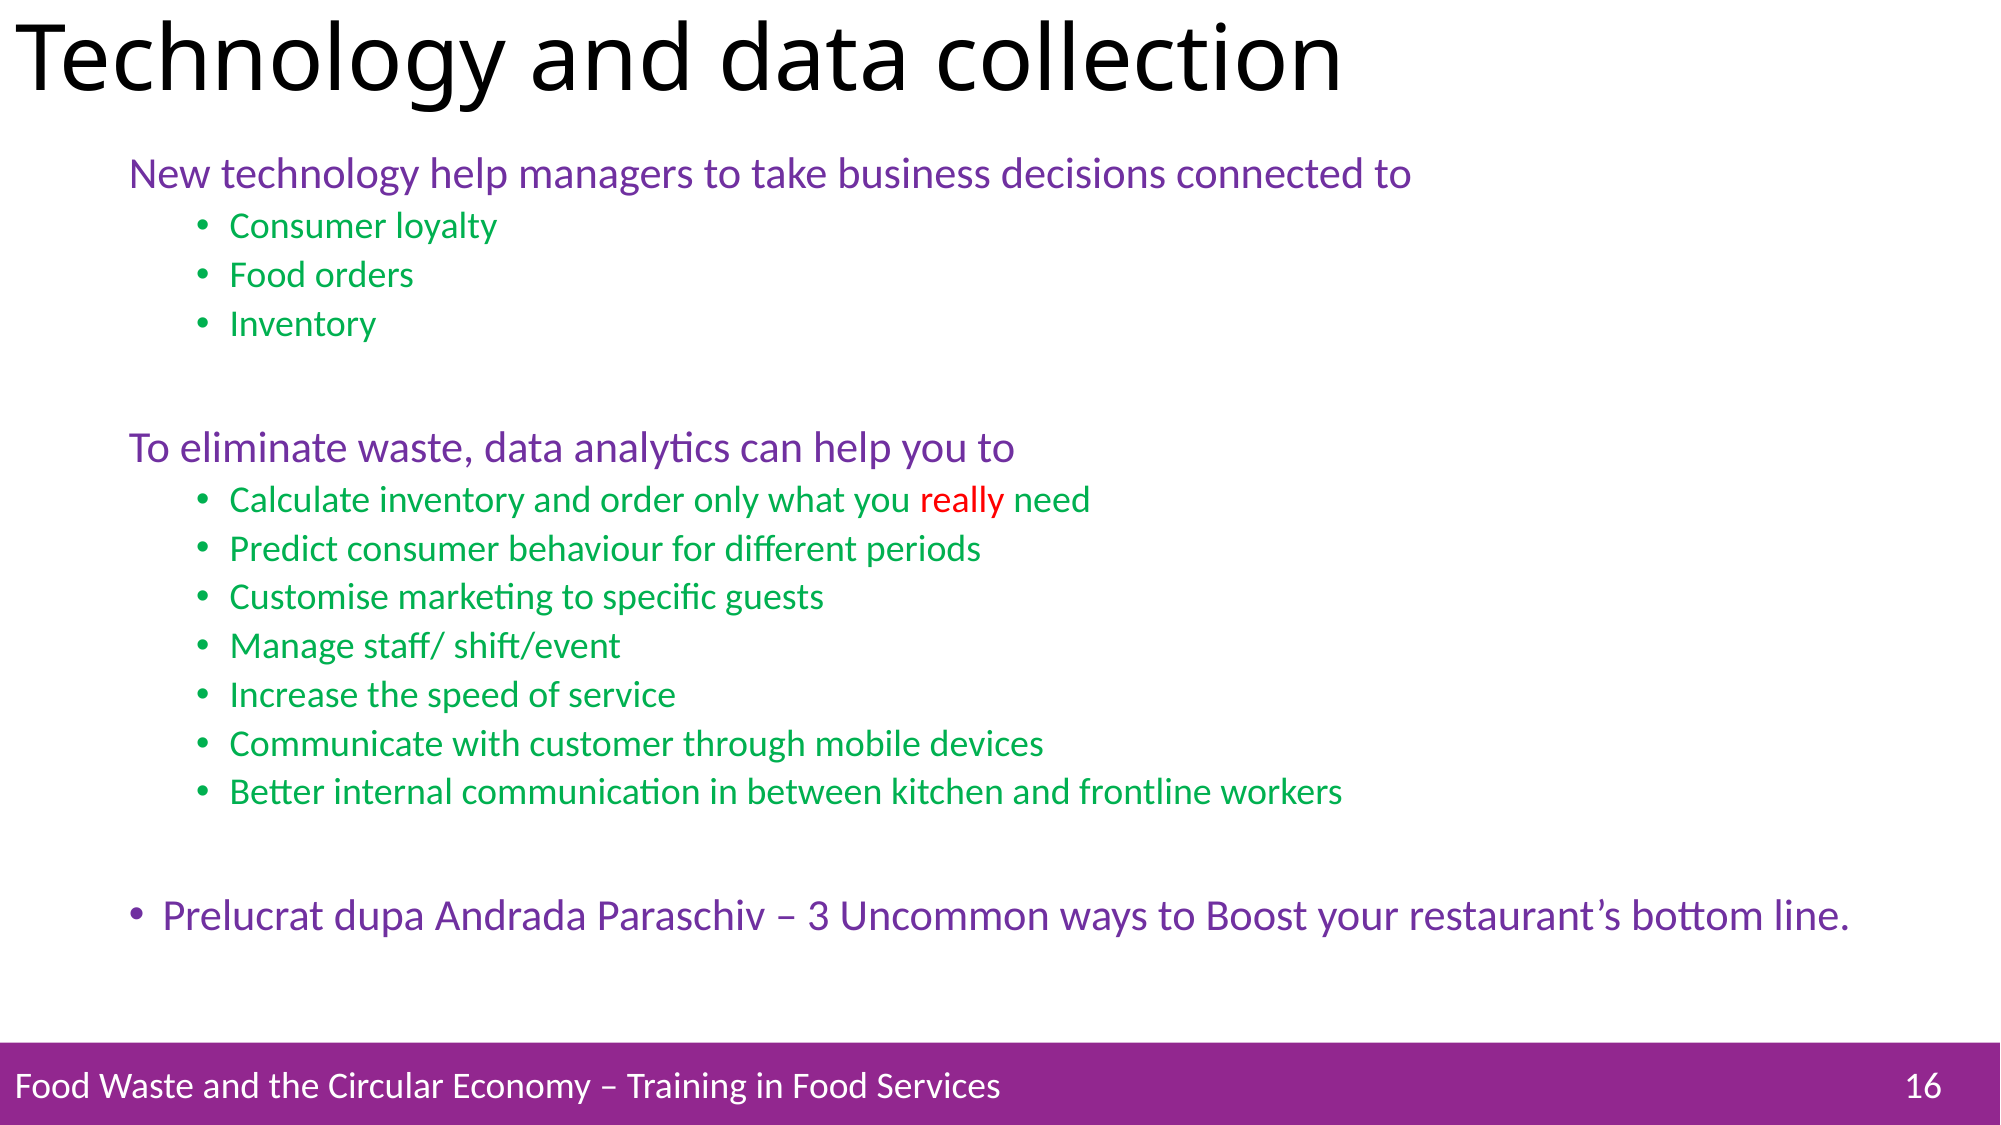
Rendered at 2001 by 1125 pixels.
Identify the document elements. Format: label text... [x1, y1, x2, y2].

list New technology help managers to take business decisions connected to Consumer loyalty Food orders Inventory To eliminate waste, data analytics can help you to Calculate inventory and order only what you really need Predict consumer behaviour for different periods Customise marketing to specific guests Manage staff/ shift/event Increase the speed of service Communicate with customer through mobile devices Better internal communication in between kitchen and frontline workers Prelucrat dupa Andrada Paraschiv – 3 Uncommon ways to Boost your restaurant’s bottom line. [114, 143, 1880, 994]
title Technology and data collection [0, 0, 1725, 123]
